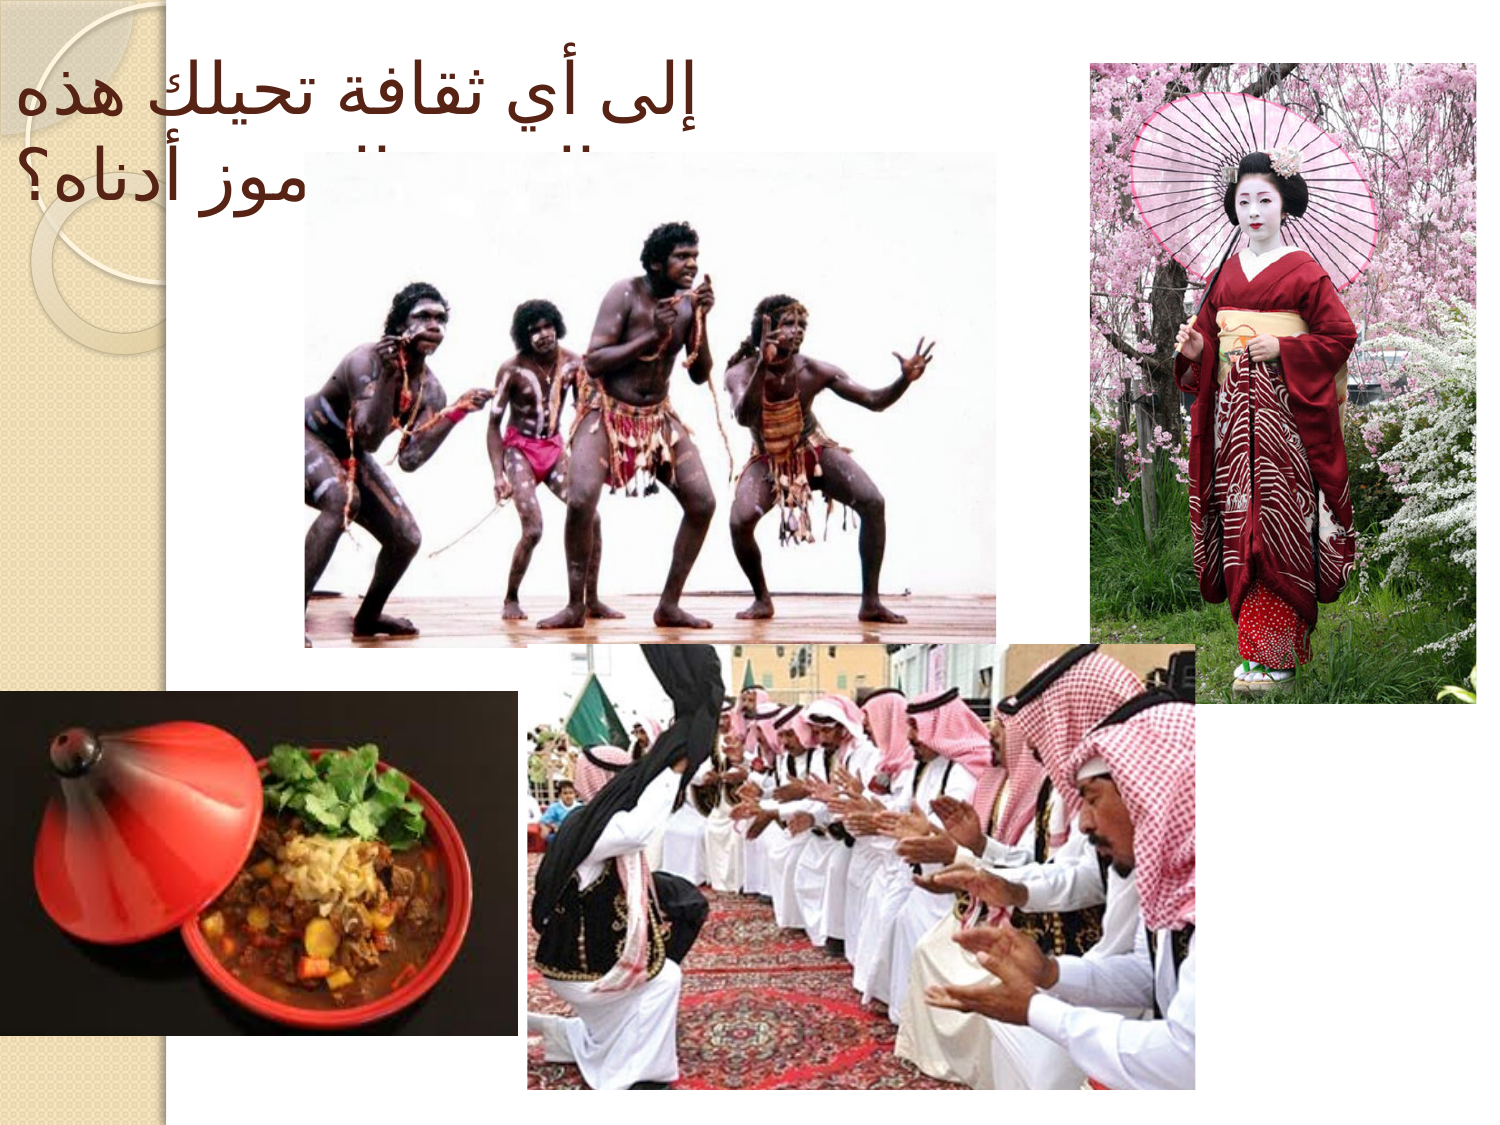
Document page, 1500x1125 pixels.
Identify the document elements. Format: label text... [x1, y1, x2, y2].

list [304, 152, 997, 649]
title إلى أي ثقافة تحيلك هذه الصور_الرموز أدناه؟ [0, 35, 1067, 223]
picture [527, 62, 1477, 1091]
picture [0, 691, 518, 1037]
